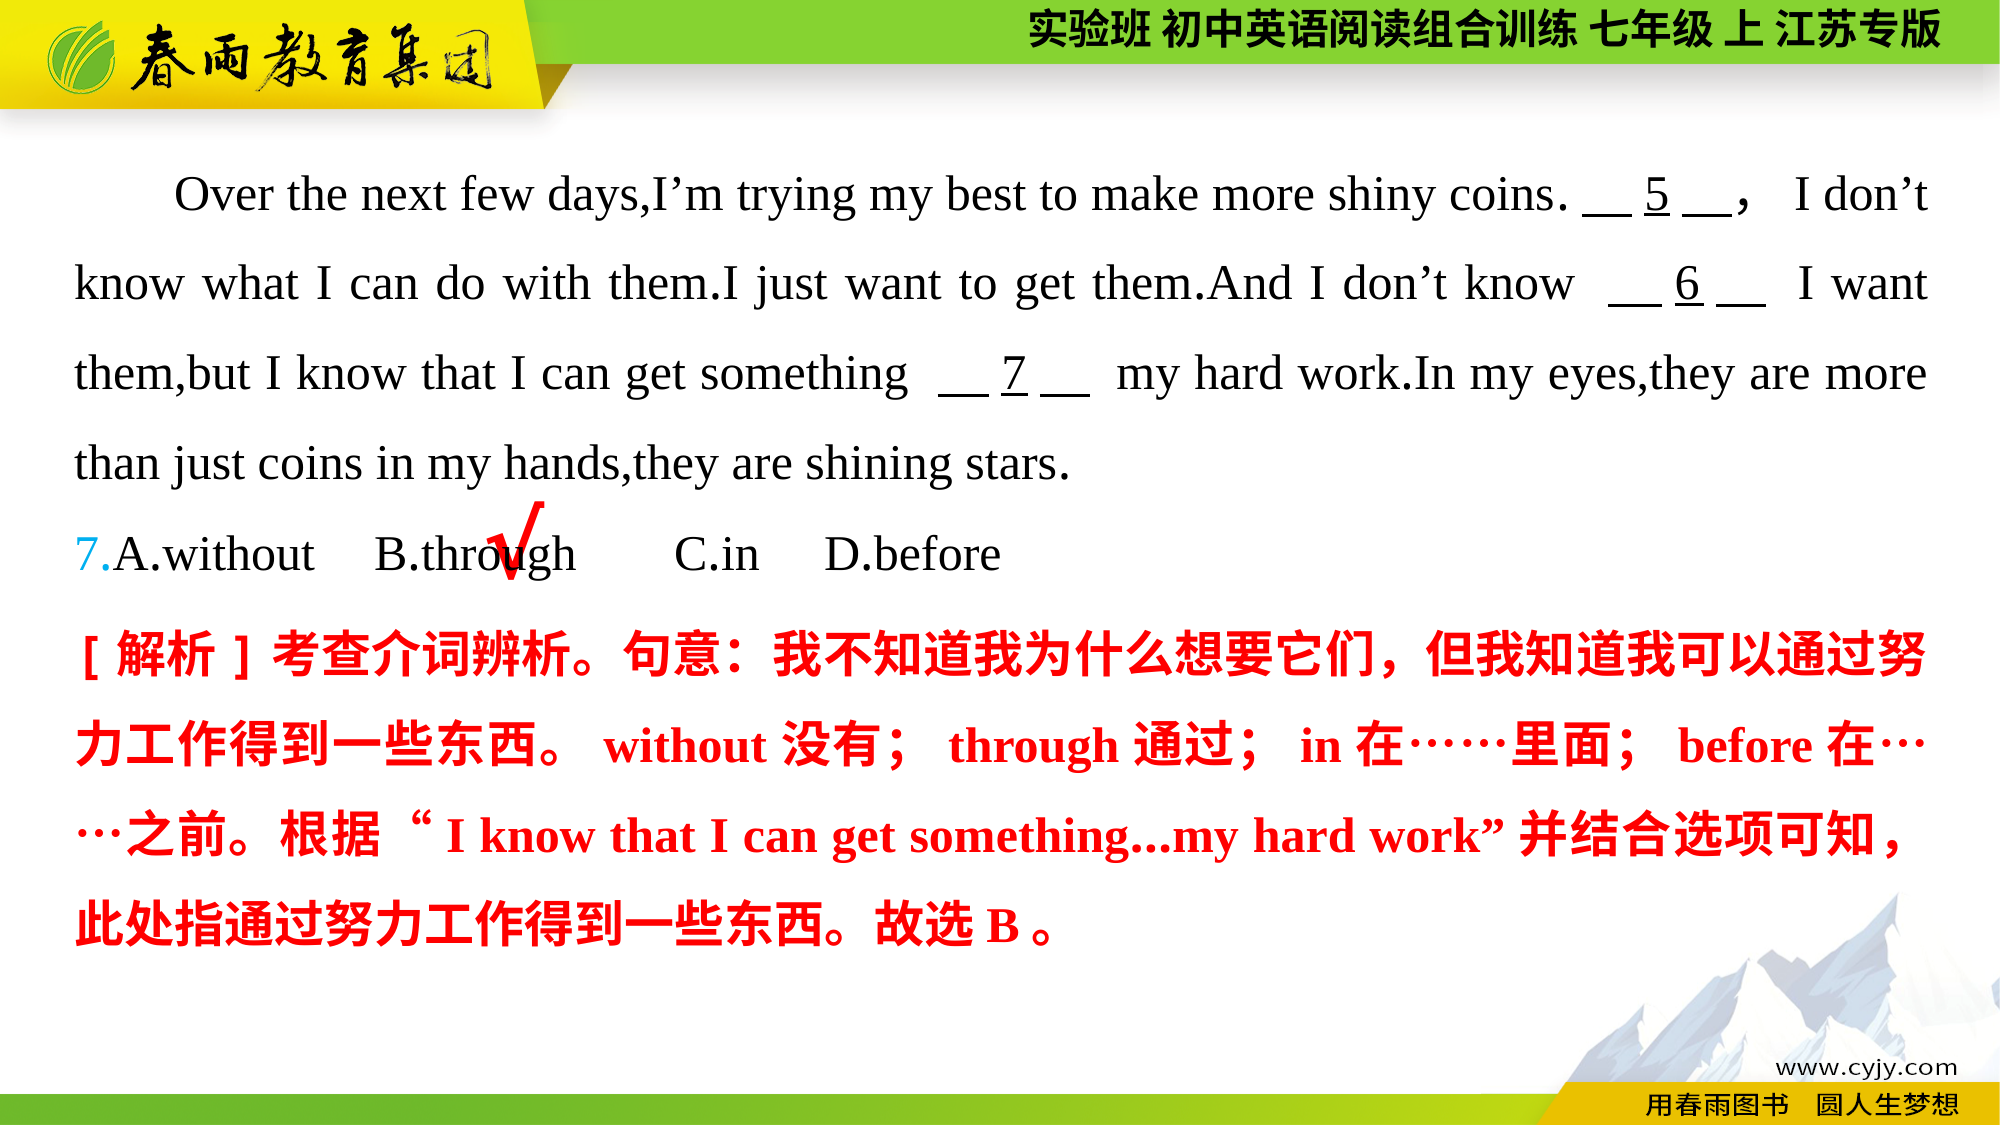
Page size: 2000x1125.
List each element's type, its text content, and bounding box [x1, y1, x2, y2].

picture [0, 0, 2000, 1125]
list Over the next few days,I’m trying my best to make more shiny coins. 5 ，I don’t know what I can do with them.I just want to get them.And I don’t know 6 I want them,but I know that I can get something 7 my hard work.In my eyes,they are more than just coins in my hands,they are shining stars. 7.A.without B.through C.in D.before [59, 122, 1944, 585]
text_box [解析]考查介词辨析。句意：我不知道我为什么想要它们，但我知道我可以通过努力工作得到一些东西。without没有；through通过；in在……里面；before在……之前。根据“I know that I can get something...my hard work”并结合选项可知，此处指通过努力工作得到一些东西。故选B。 [59, 585, 1944, 961]
